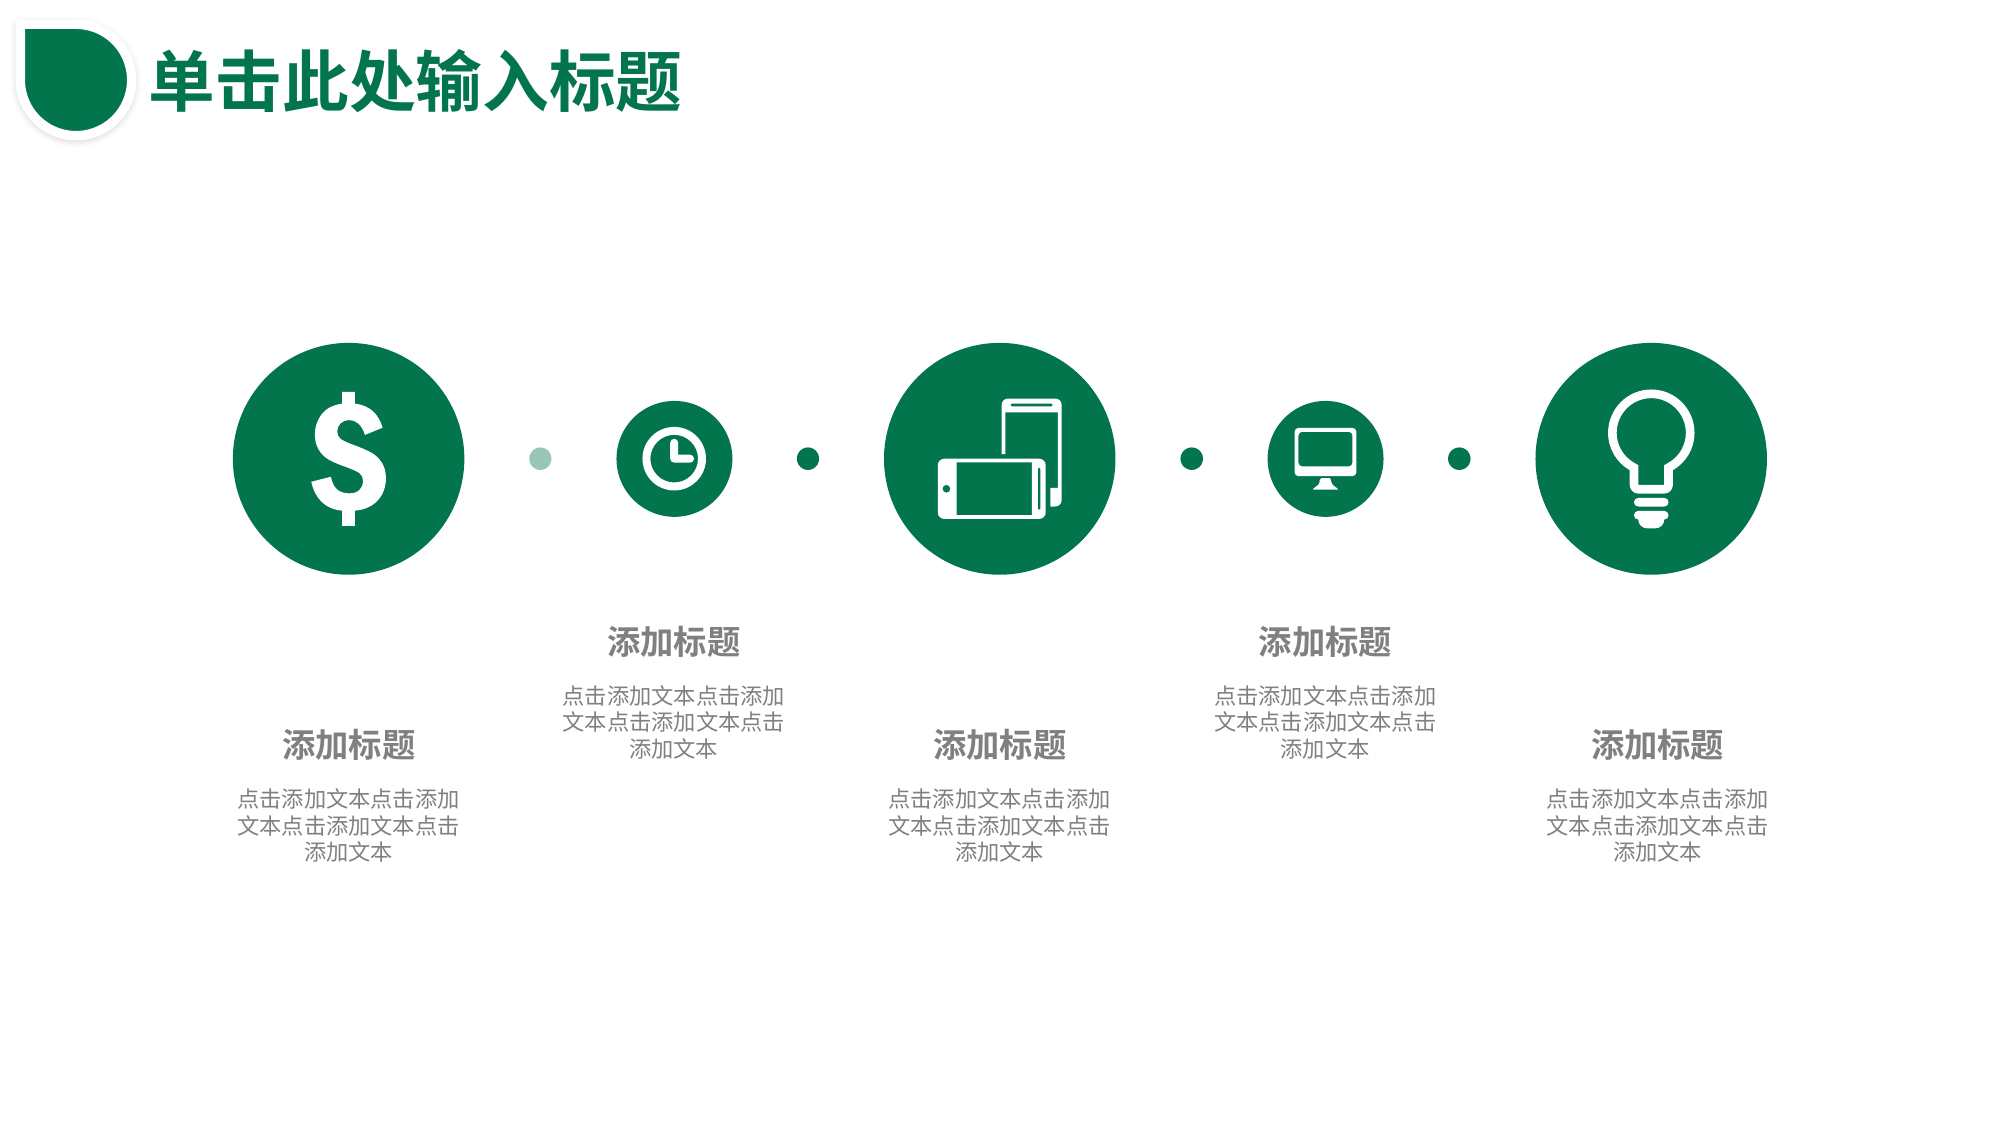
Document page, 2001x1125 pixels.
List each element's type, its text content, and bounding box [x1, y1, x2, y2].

text_box 点击添加文本点击添加文本点击添加文本点击添加文本 [539, 671, 808, 772]
text_box [529, 447, 552, 470]
text_box [232, 342, 465, 575]
text_box [616, 400, 733, 517]
text_box 添加标题 [1191, 591, 1460, 671]
text_box [1180, 447, 1204, 470]
text_box [1312, 478, 1338, 490]
text_box [1294, 427, 1357, 477]
text_box [1633, 497, 1669, 507]
text_box [642, 426, 707, 491]
text_box 点击添加文本点击添加文本点击添加文本点击添加文本 [214, 775, 483, 876]
text_box 点击添加文本点击添加文本点击添加文本点击添加文本 [865, 775, 1134, 876]
text_box 添加标题 [539, 591, 808, 671]
text_box 添加标题 [214, 694, 483, 775]
text_box 添加标题 [1523, 694, 1792, 775]
text_box [1267, 400, 1384, 517]
text_box [883, 342, 1116, 575]
text_box 添加标题 [865, 694, 1134, 775]
text_box [1001, 398, 1062, 507]
text_box [1633, 510, 1669, 529]
text_box [1535, 342, 1767, 575]
text_box [1448, 447, 1471, 470]
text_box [20, 24, 701, 136]
text_box [311, 391, 386, 526]
text_box [937, 458, 1046, 519]
text_box [796, 447, 820, 470]
text_box [1608, 389, 1695, 494]
text_box 点击添加文本点击添加文本点击添加文本点击添加文本 [1191, 671, 1460, 772]
text_box 点击添加文本点击添加文本点击添加文本点击添加文本 [1523, 775, 1792, 876]
